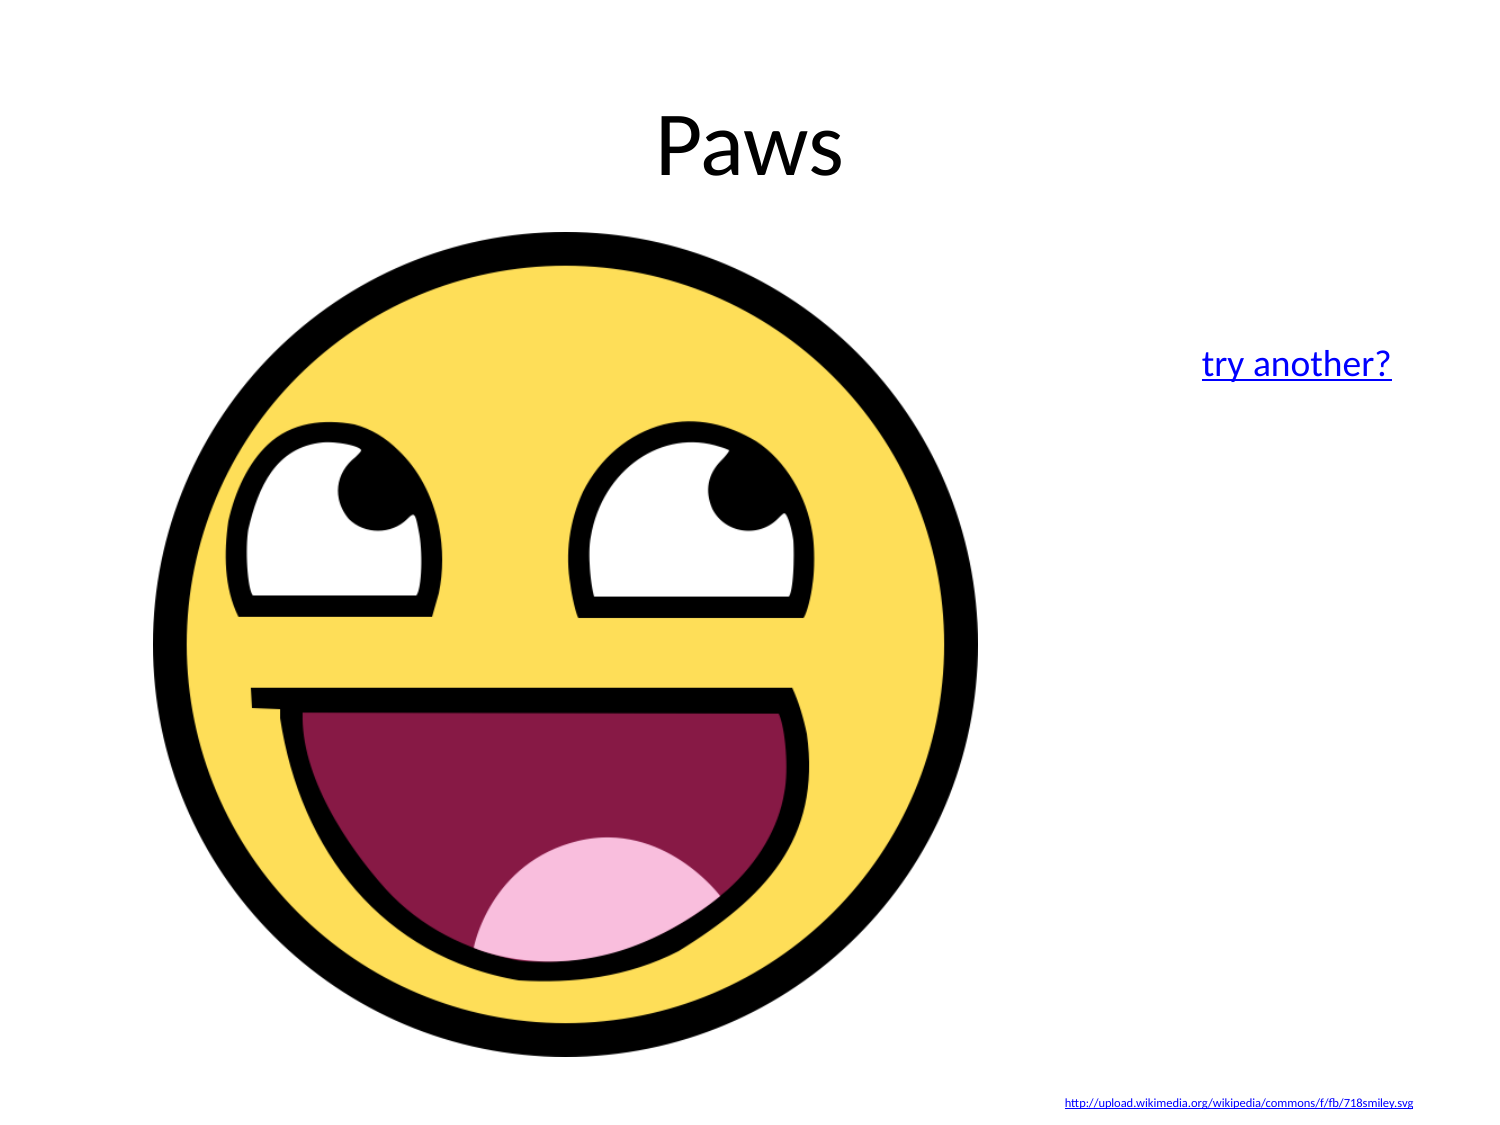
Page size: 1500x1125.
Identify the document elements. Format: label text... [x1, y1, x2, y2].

text_box http://upload.wikimedia.org/wikipedia/commons/f/fb/718smiley.svg [1049, 1087, 1500, 1125]
text_box try another? [1187, 331, 1408, 391]
title Paws [75, 45, 1425, 233]
picture [153, 232, 978, 1057]
